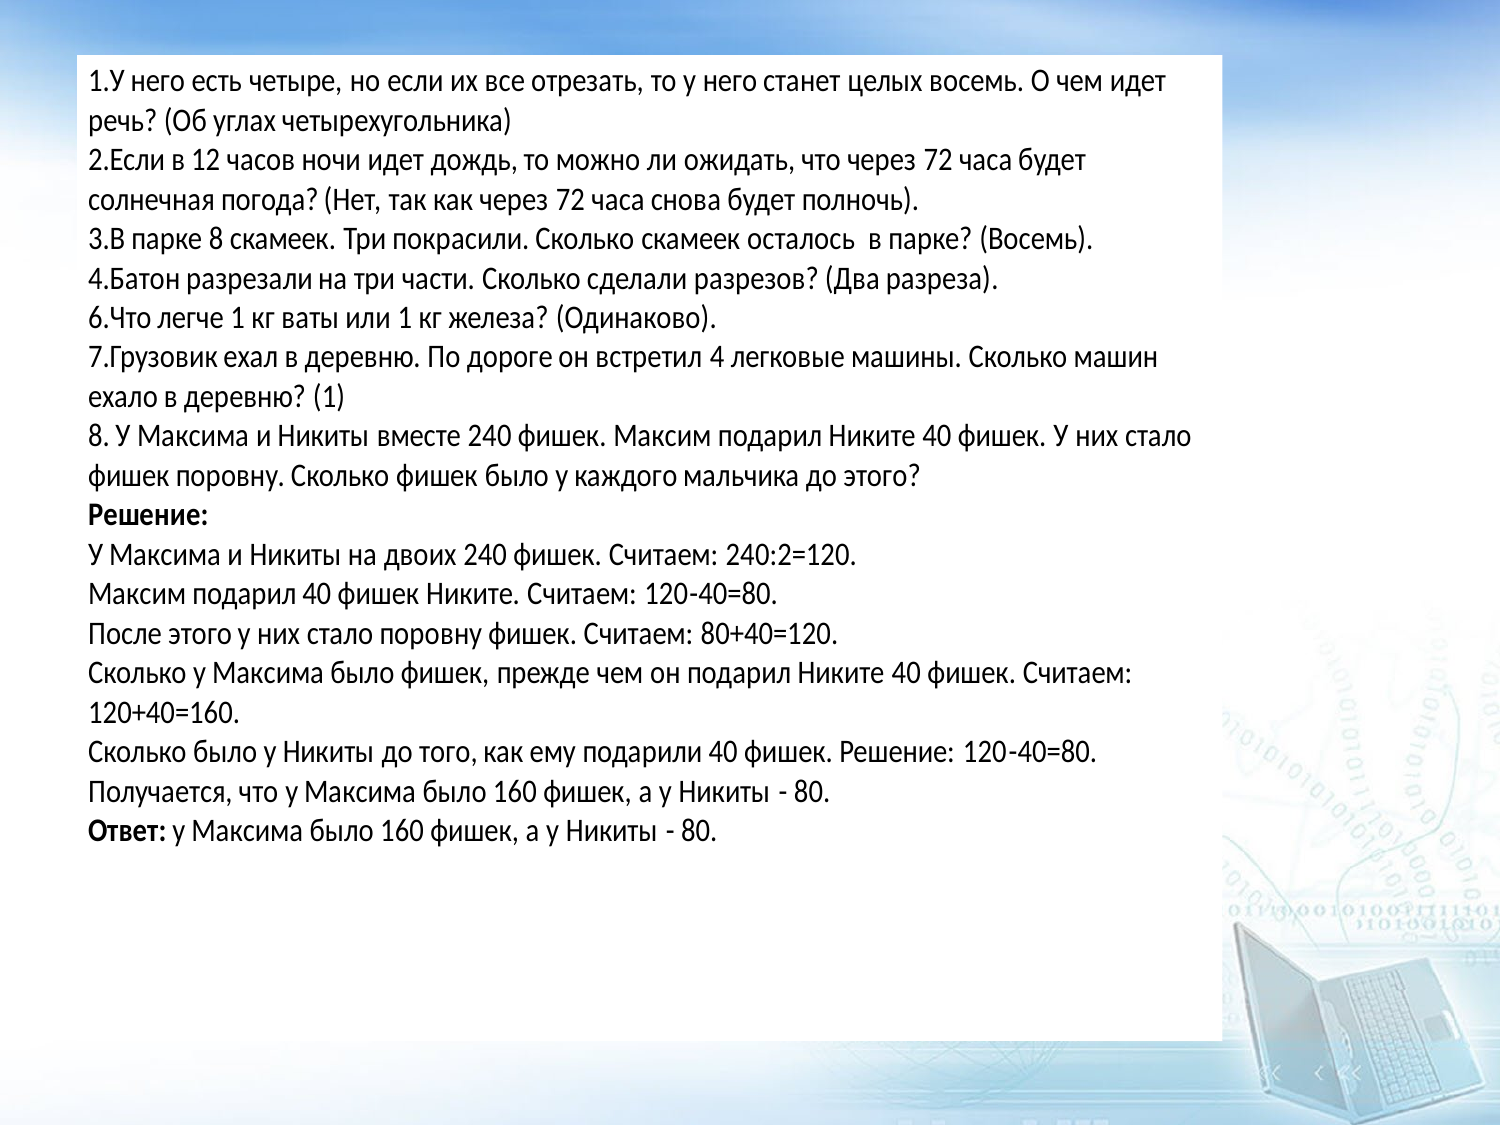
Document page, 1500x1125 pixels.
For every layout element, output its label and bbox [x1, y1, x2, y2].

picture [0, 0, 1500, 1125]
text_box [78, 56, 1222, 1040]
